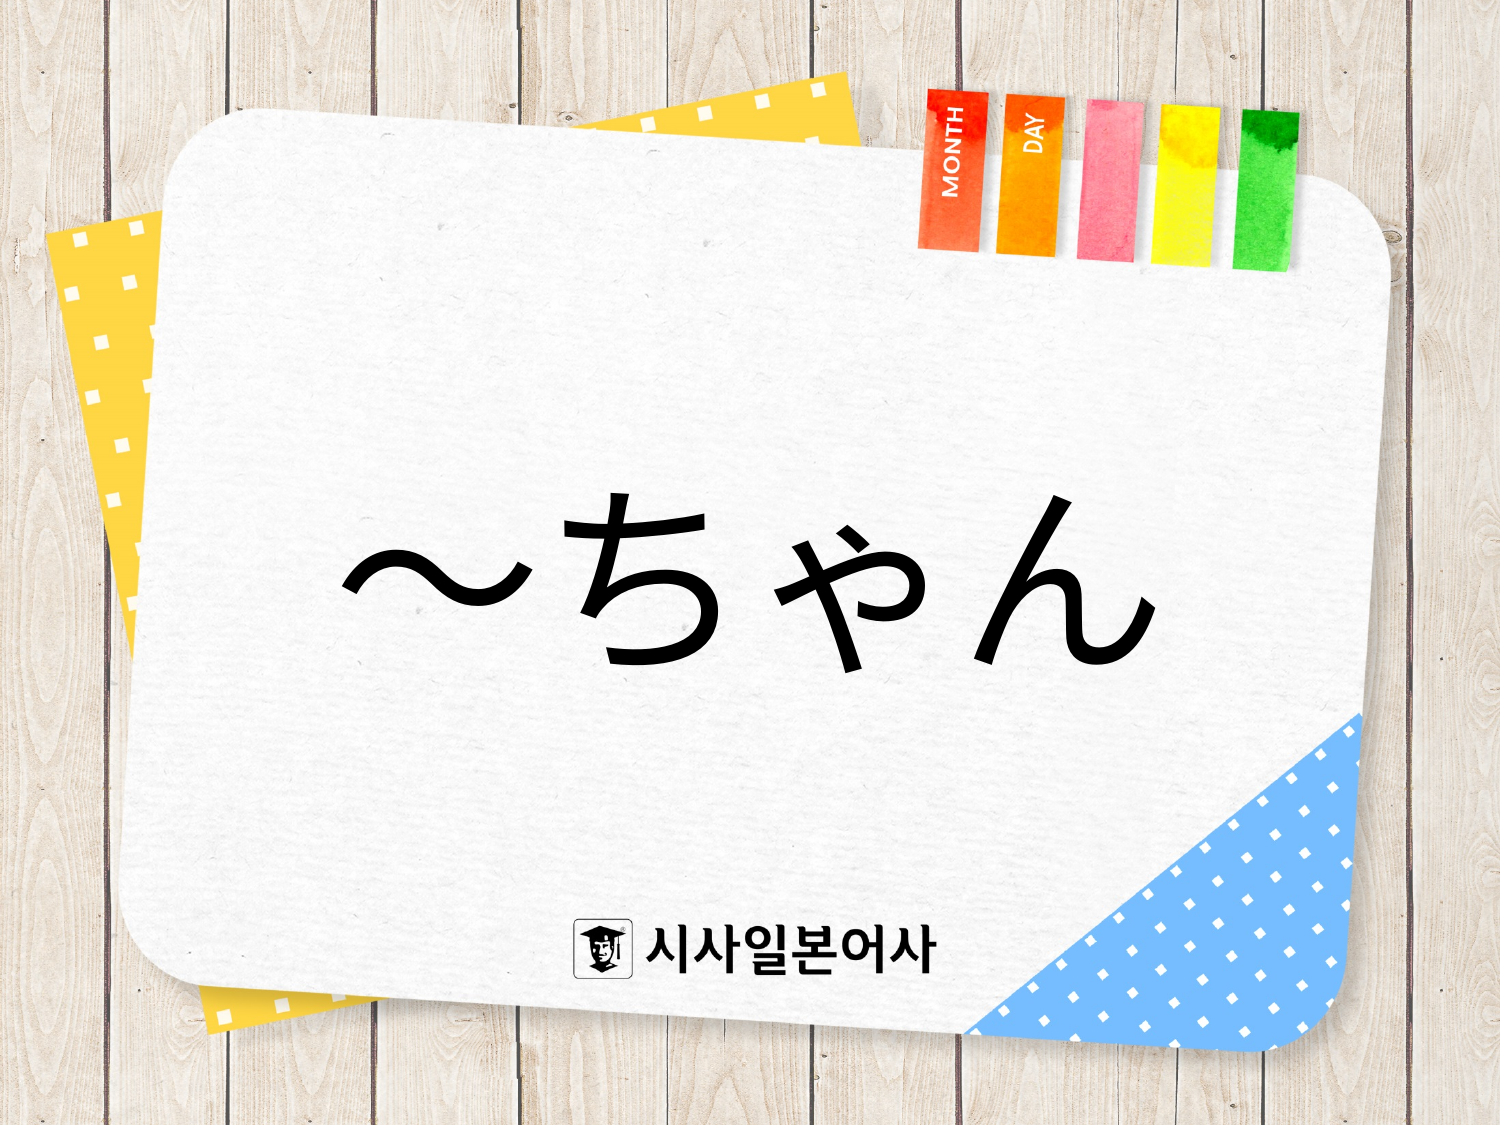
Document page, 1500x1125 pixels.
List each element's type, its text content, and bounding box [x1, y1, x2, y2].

picture [0, 0, 1500, 1125]
title ～ちゃん [75, 338, 1425, 811]
